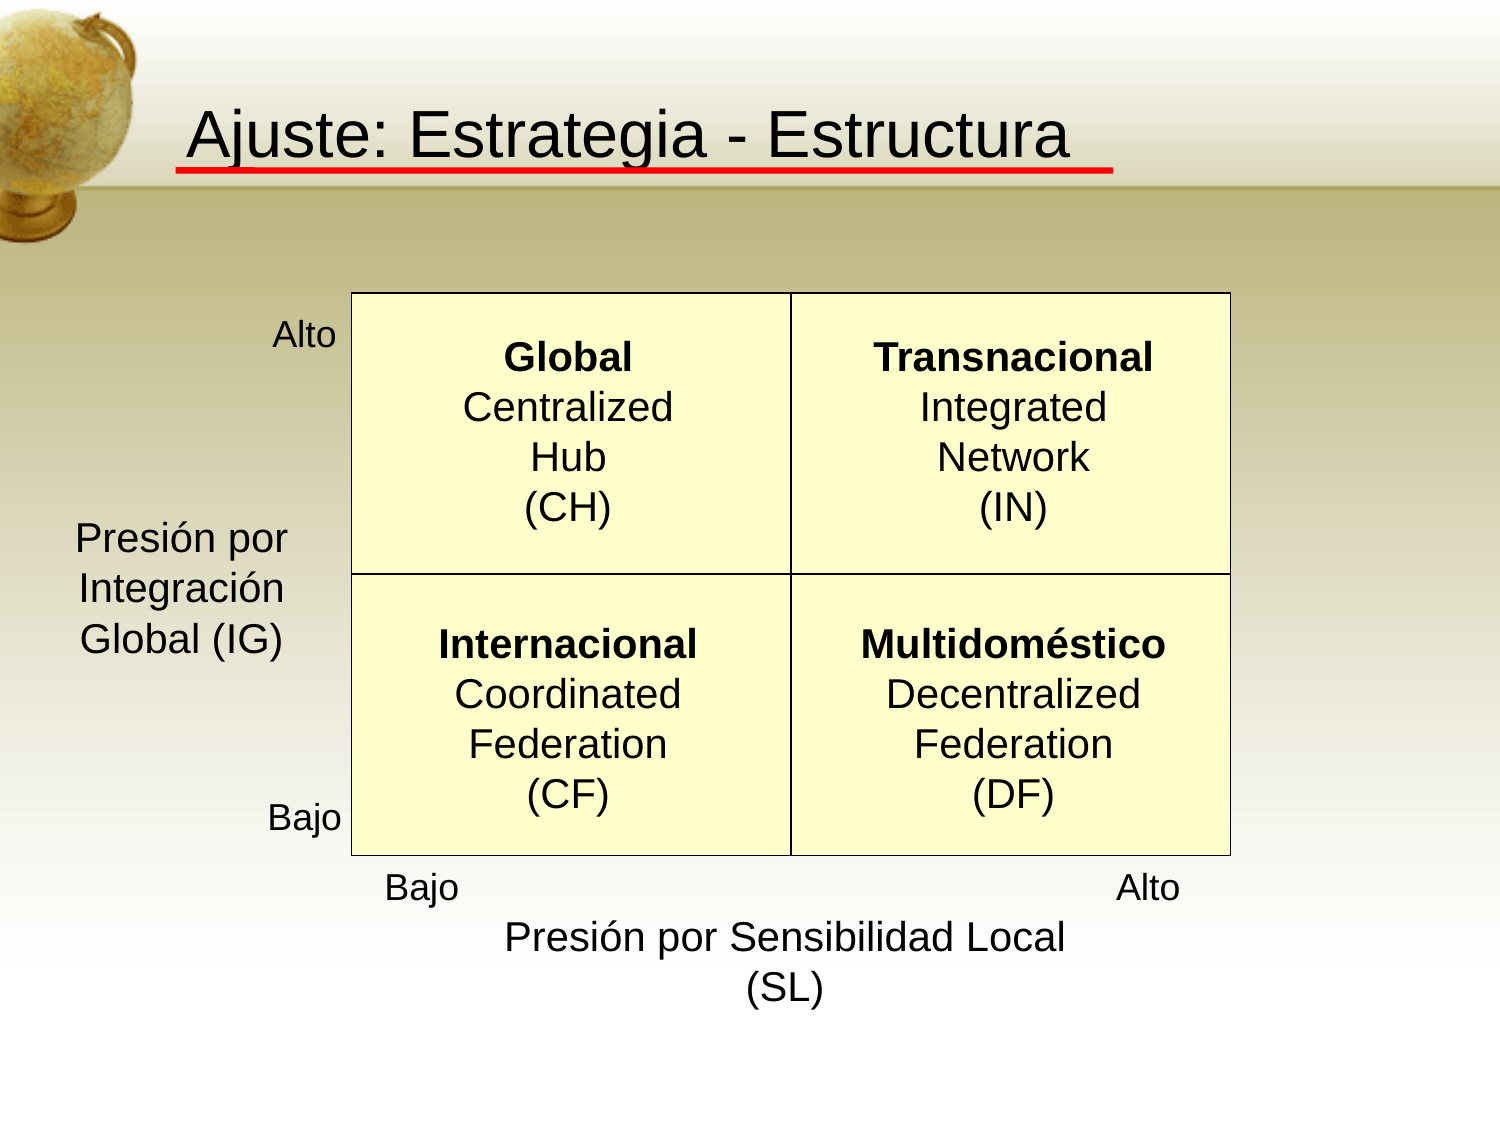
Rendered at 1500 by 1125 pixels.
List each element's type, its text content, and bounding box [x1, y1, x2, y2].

text_box Bajo [339, 855, 504, 916]
picture [0, 0, 1500, 1125]
text_box Bajo [222, 785, 387, 845]
text_box Internacional Coordinated Federation (CF) [410, 609, 727, 825]
text_box Alto [222, 302, 387, 363]
text_box Transnacional Integrated Network (IN) [855, 321, 1172, 537]
text_box Presión por Sensibilidad Local (SL) [457, 902, 1114, 1018]
text_box Alto [1066, 855, 1231, 916]
text_box [792, 292, 1231, 573]
text_box Multidoméstico Decentralized Federation (DF) [843, 609, 1184, 825]
text_box Global Centralized Hub (CH) [410, 321, 727, 537]
text_box [351, 292, 791, 573]
text_box Presión por Integración Global (IG) [23, 503, 340, 669]
text_box [351, 579, 1231, 856]
title Ajuste: Estrategia - Estructura [170, 36, 1466, 179]
